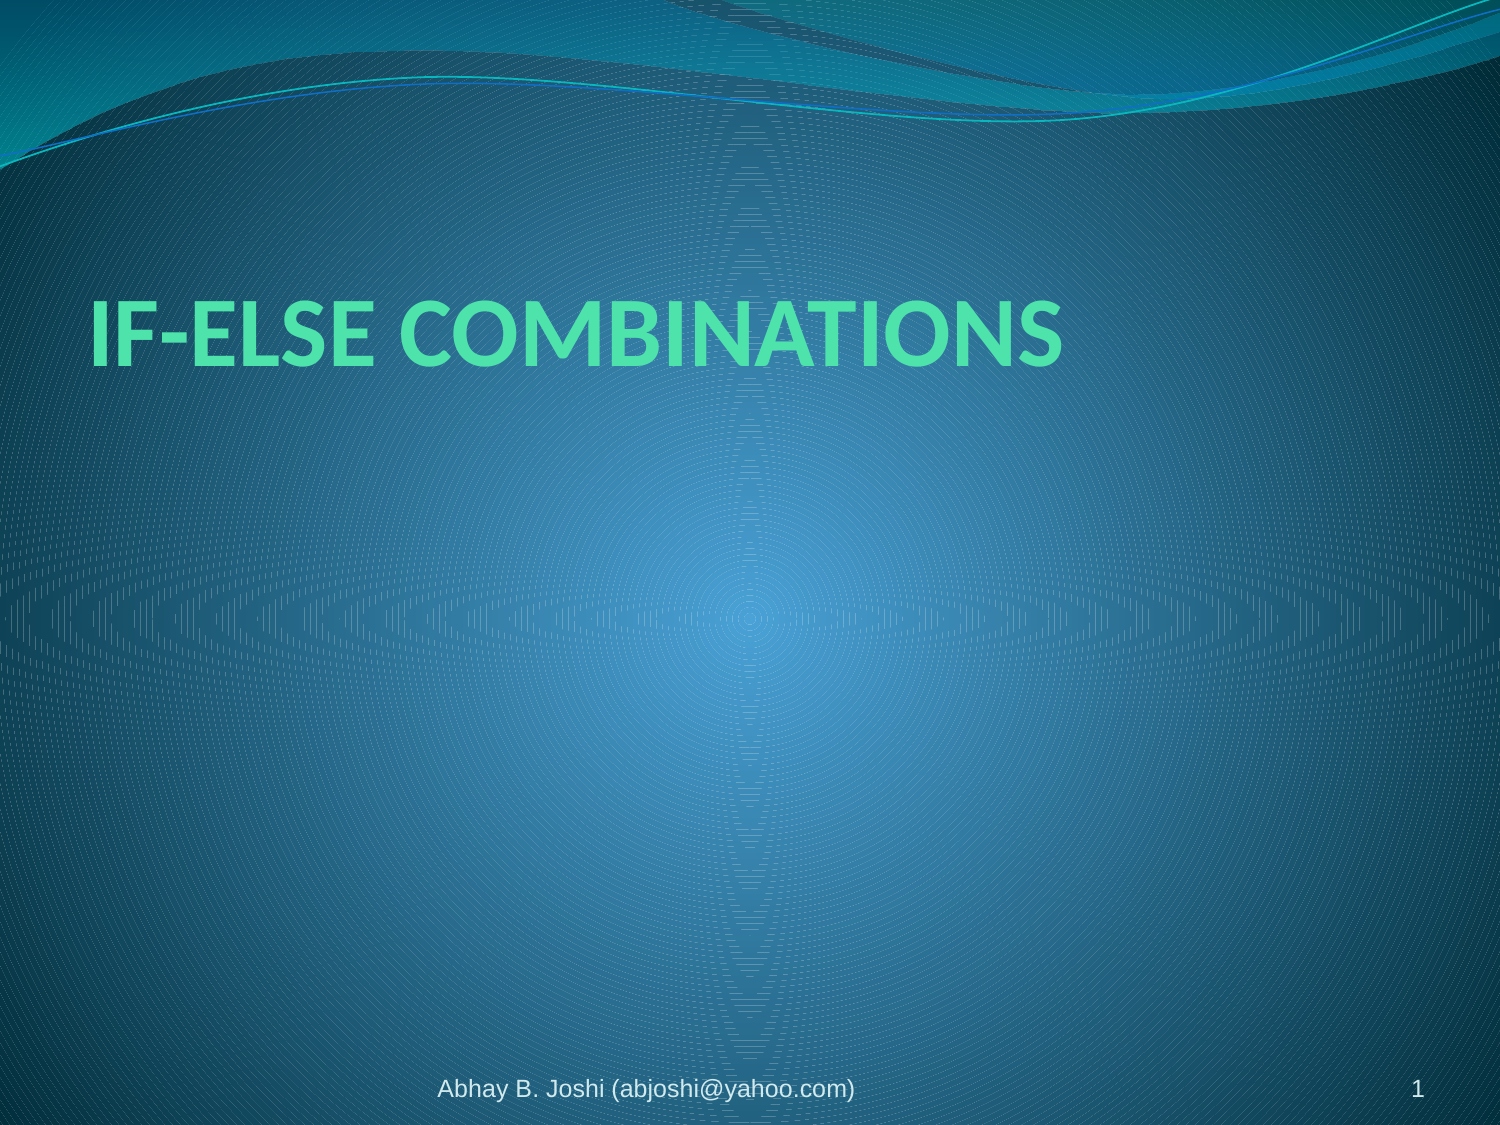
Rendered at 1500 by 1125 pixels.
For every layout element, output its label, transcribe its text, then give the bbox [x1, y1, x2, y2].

slide_number 1 [1299, 1042, 1425, 1103]
footer Abhay B. Joshi (abjoshi@yahoo.com) [437, 1042, 988, 1103]
title IF-ELSE COMBINATIONS [86, 162, 1362, 386]
